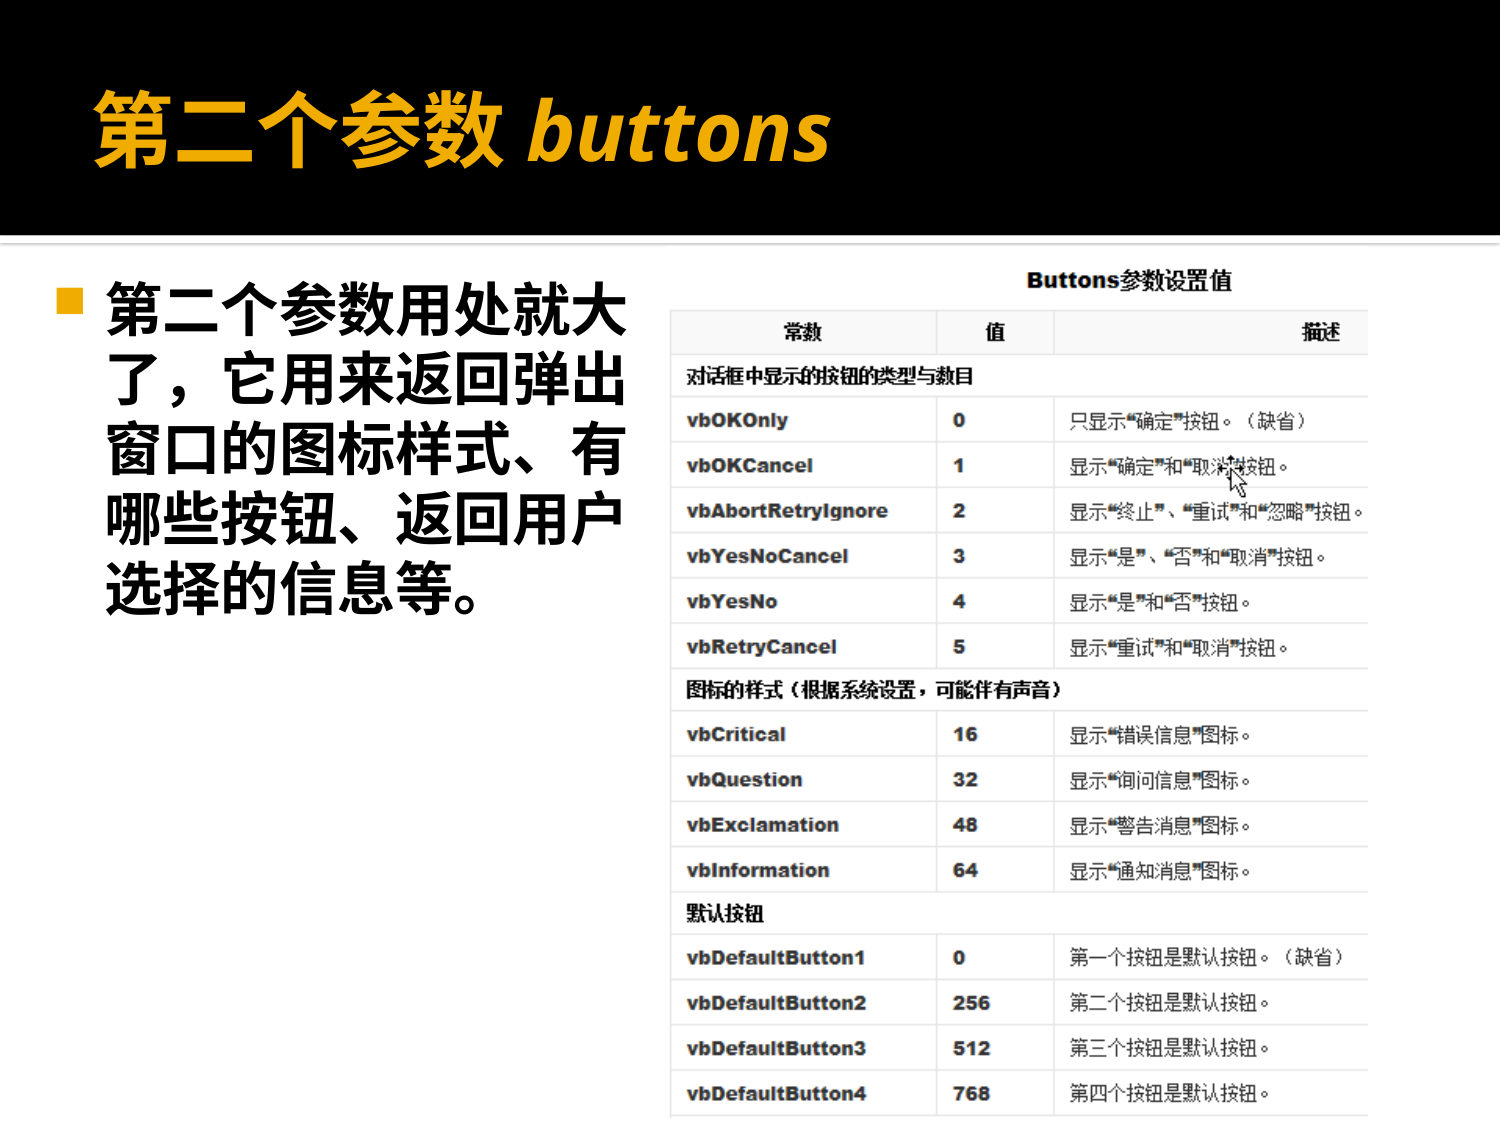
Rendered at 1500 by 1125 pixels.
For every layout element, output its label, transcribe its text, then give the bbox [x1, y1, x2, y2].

picture [667, 245, 1368, 1118]
list 第二个参数用处就大了，它用来返回弹出窗口的图标样式、有哪些按钮、返回用户选择的信息等。 [23, 257, 662, 668]
title 第二个参数buttons [75, 25, 1425, 231]
